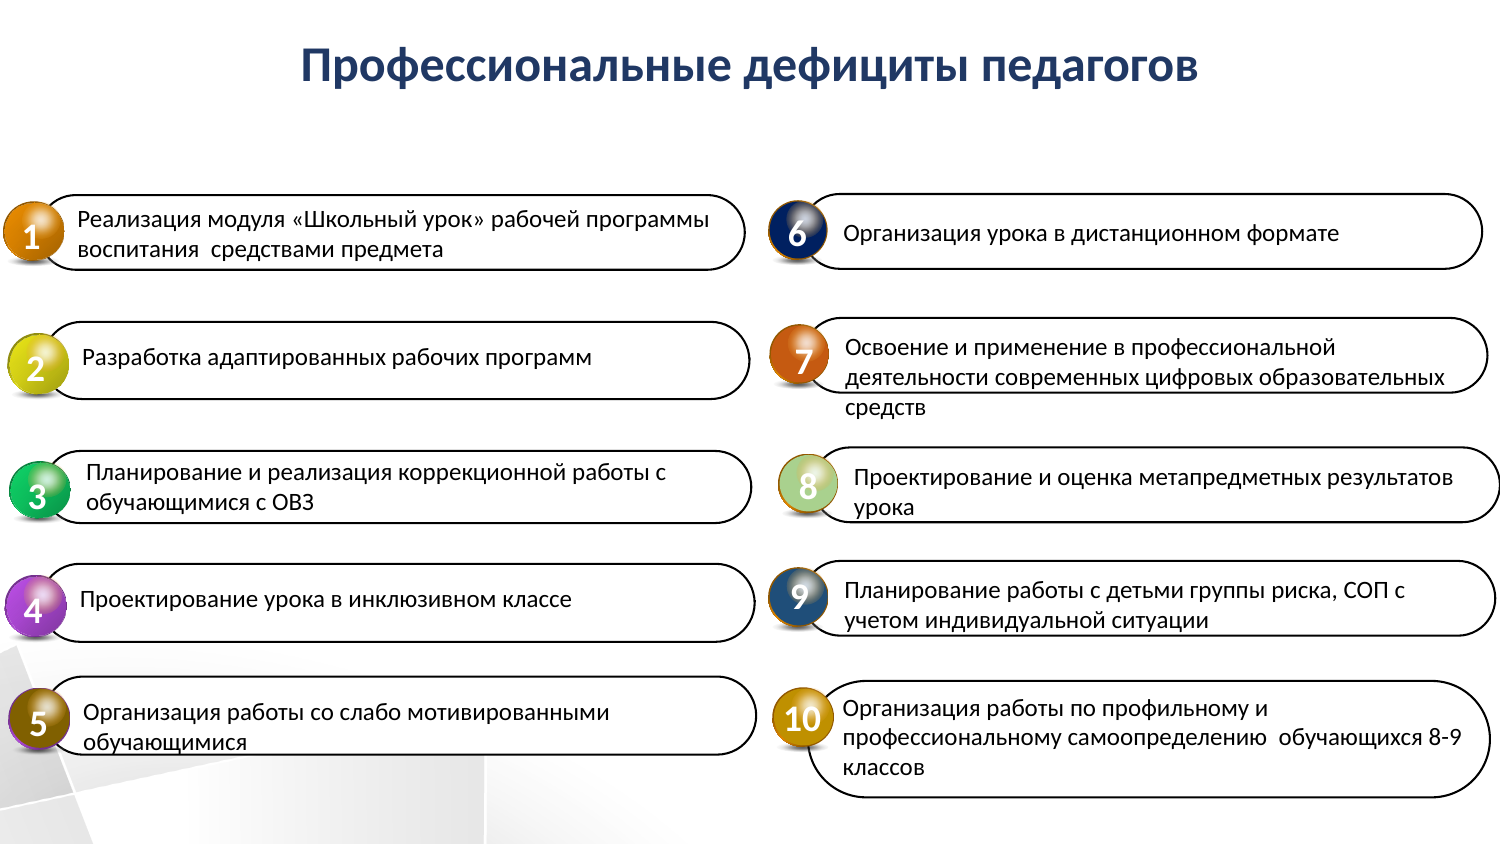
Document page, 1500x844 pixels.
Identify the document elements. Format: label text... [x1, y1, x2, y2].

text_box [4, 563, 755, 672]
picture [0, 0, 1500, 844]
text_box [768, 560, 1496, 673]
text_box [778, 447, 1500, 558]
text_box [3, 195, 745, 302]
title Профессиональные дефициты педагогов [25, 0, 1475, 148]
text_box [9, 447, 752, 563]
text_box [7, 321, 750, 429]
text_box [769, 317, 1488, 430]
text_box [768, 193, 1483, 286]
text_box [8, 676, 757, 814]
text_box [767, 680, 1500, 821]
